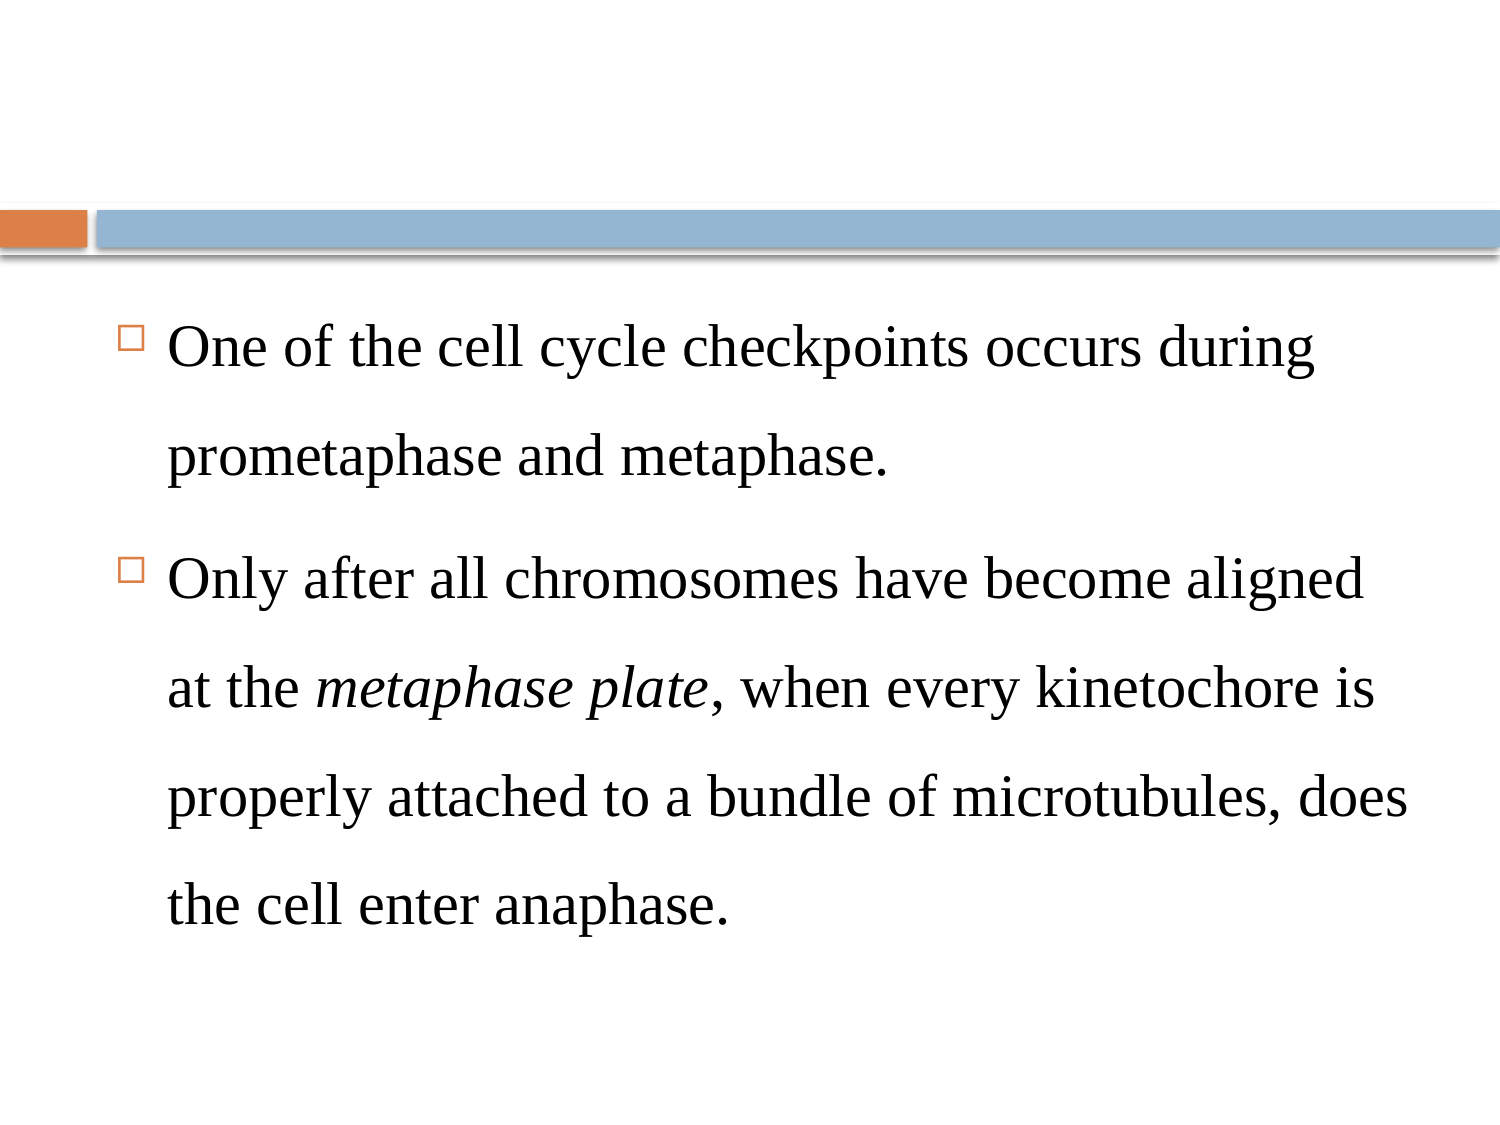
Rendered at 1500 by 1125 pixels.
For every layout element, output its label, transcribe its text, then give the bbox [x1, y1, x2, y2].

list One of the cell cycle checkpoints occurs during prometaphase and metaphase. Only after all chromosomes have become aligned at the metaphase plate, when every kinetochore is properly attached to a bundle of microtubules, does the cell enter anaphase. [100, 262, 1438, 1000]
